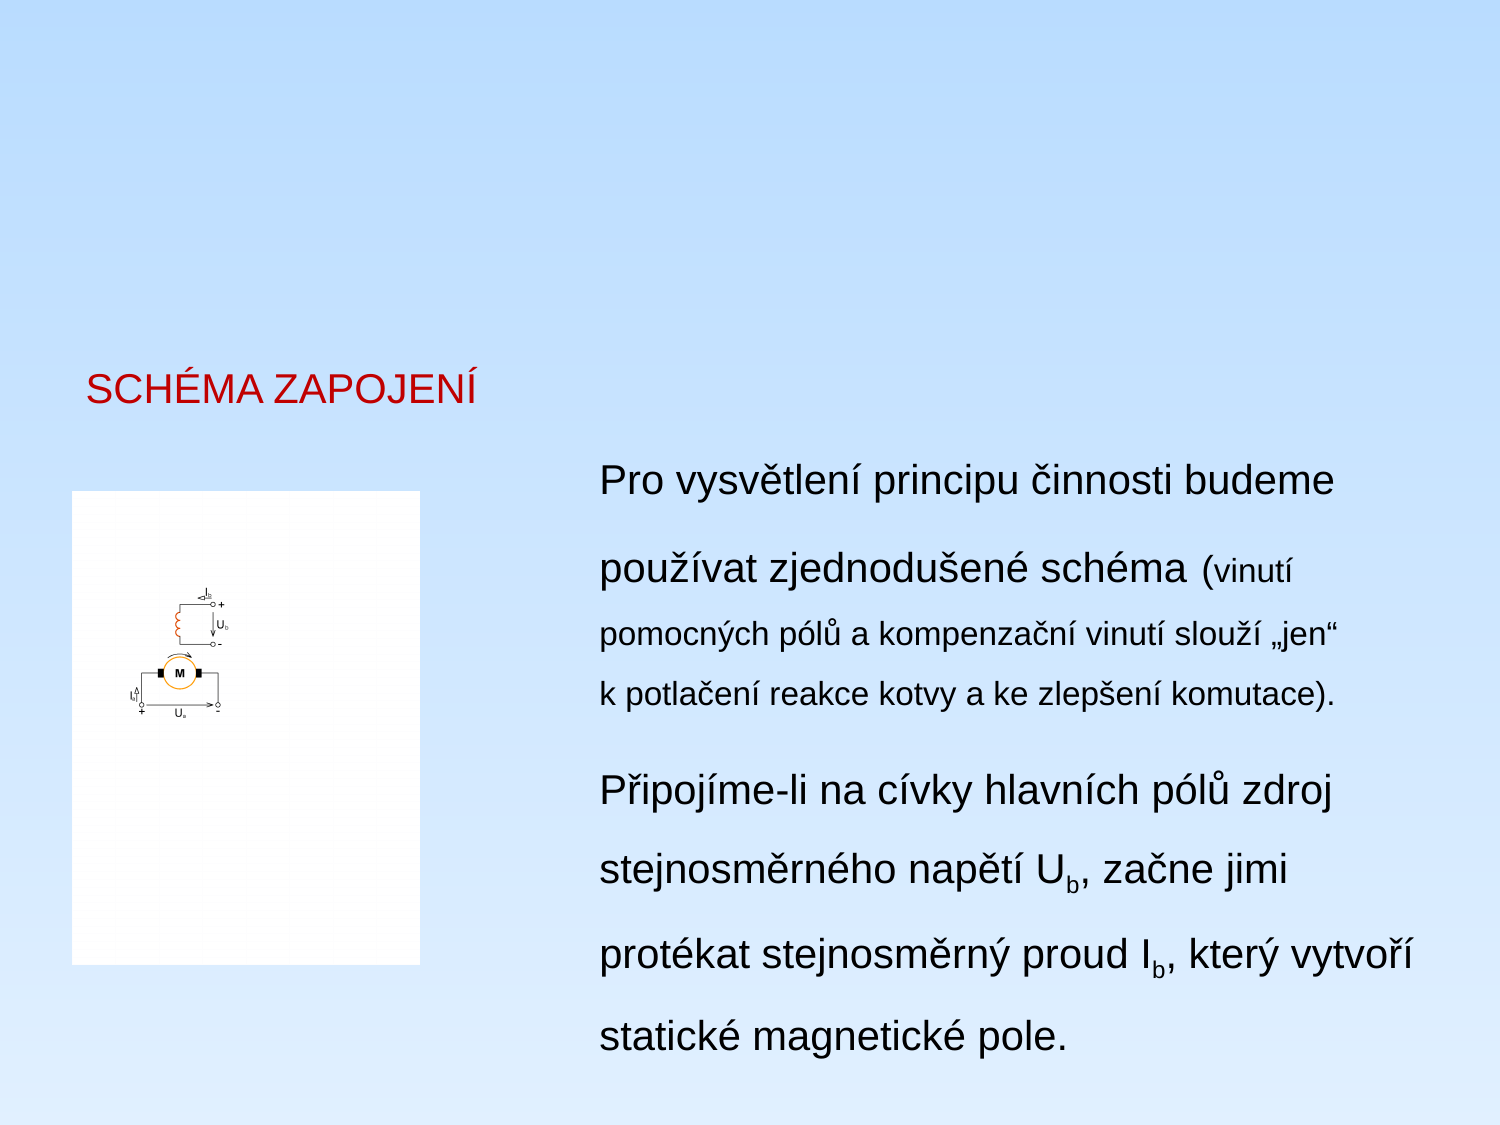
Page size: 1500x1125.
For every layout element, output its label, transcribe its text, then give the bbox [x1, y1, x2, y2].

text_box Pro vysvětlení principu činnosti budeme používat zjednodušené schéma (vinutí pomocných pólů a kompenzační vinutí slouží „jen“ k potlačení reakce kotvy a ke zlepšení komutace). [584, 420, 1376, 680]
text_box SCHÉMA ZAPOJENÍ [70, 329, 1400, 419]
text_box Připojíme-li na cívky hlavních pólů zdroj stejnosměrného napětí Ub, začne jimi protékat stejnosměrný proud Ib, který vytvoří statické magnetické pole. [584, 680, 1447, 1066]
picture [72, 491, 420, 965]
